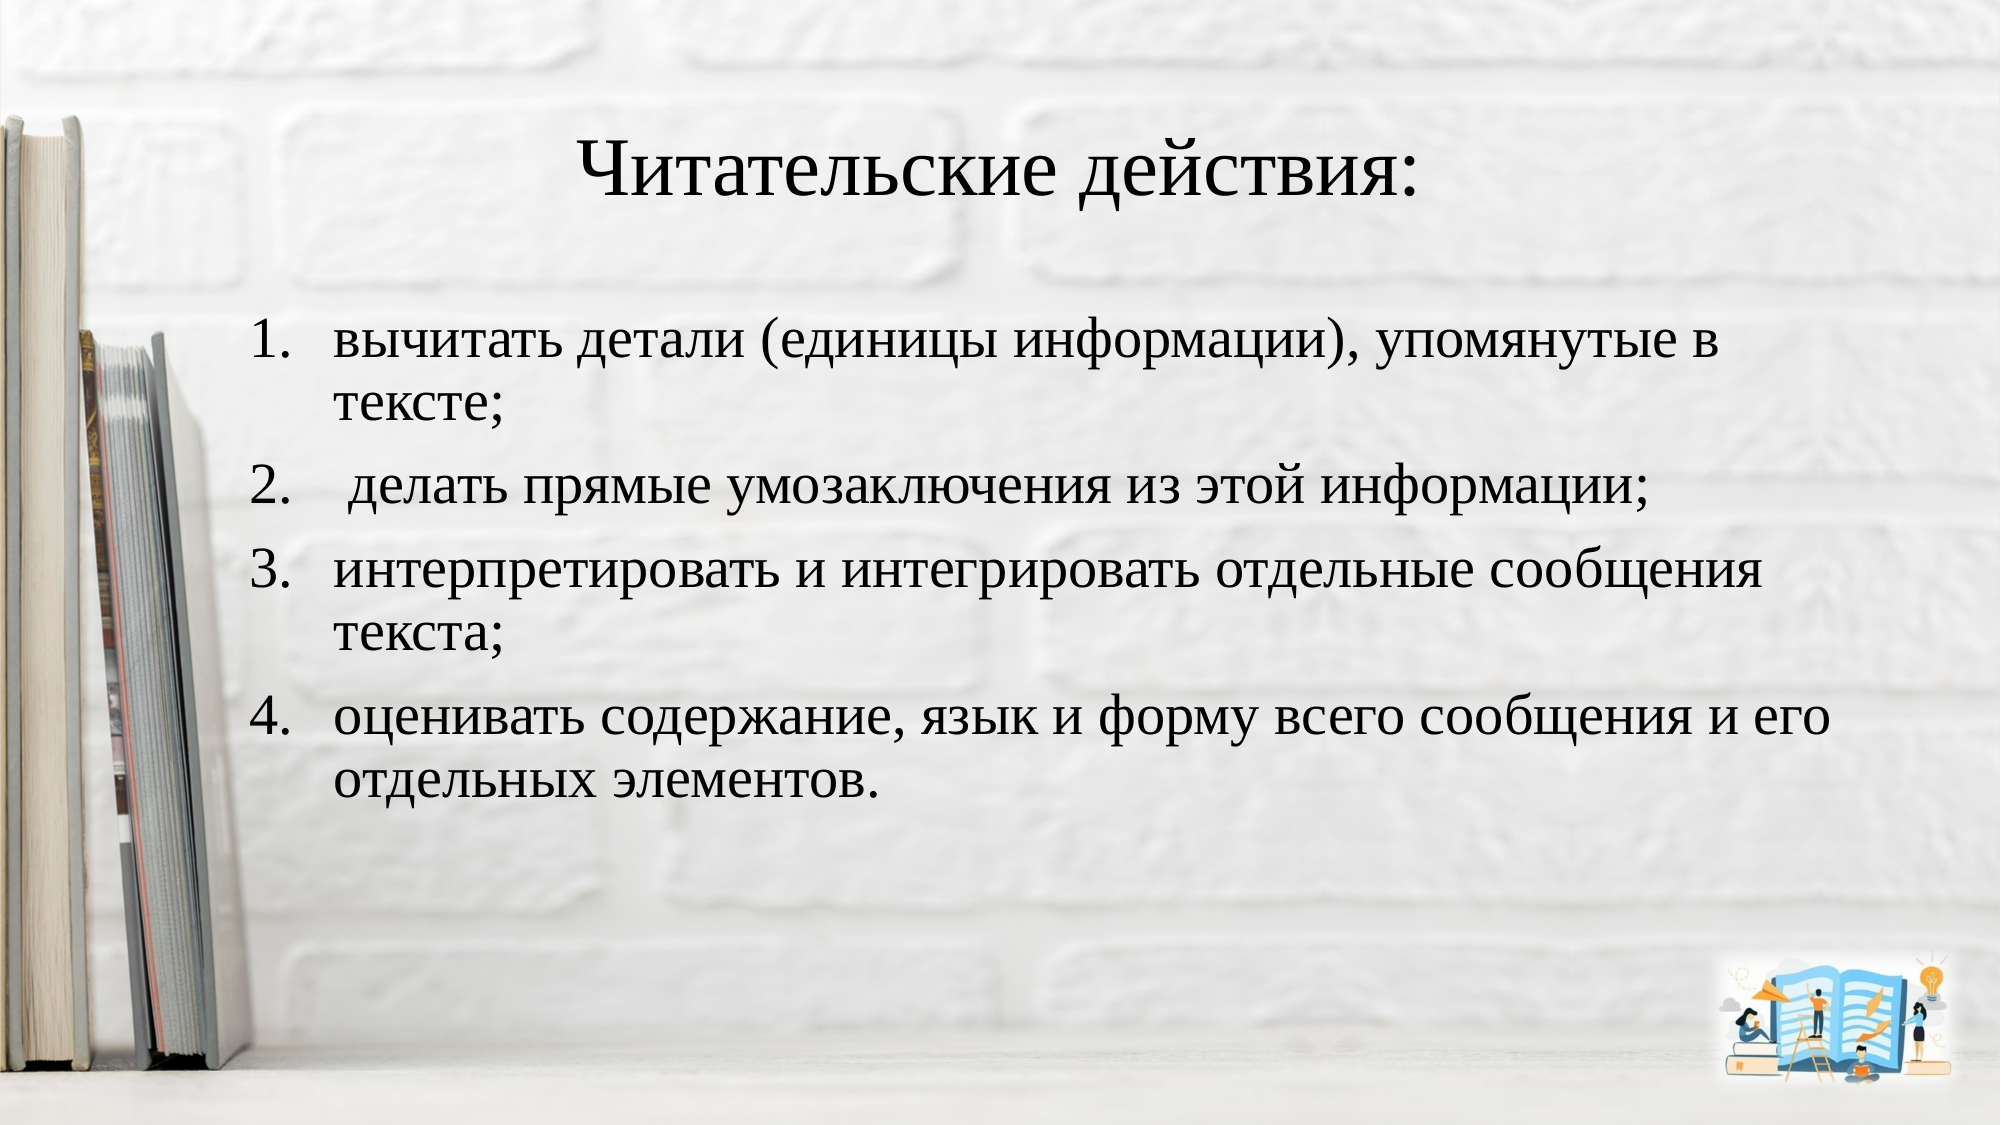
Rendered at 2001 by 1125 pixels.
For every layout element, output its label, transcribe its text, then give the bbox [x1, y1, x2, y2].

picture [0, 0, 2000, 1125]
list вычитать детали (единицы информации), упомянутые в тексте; делать прямые умозаключения из этой информации; интерпретировать и интегрировать отдельные сообщения текста; оценивать содержание, язык и форму всего сообщения и его отдельных элементов. [234, 299, 1863, 1014]
title Читательские действия: [137, 59, 1863, 278]
